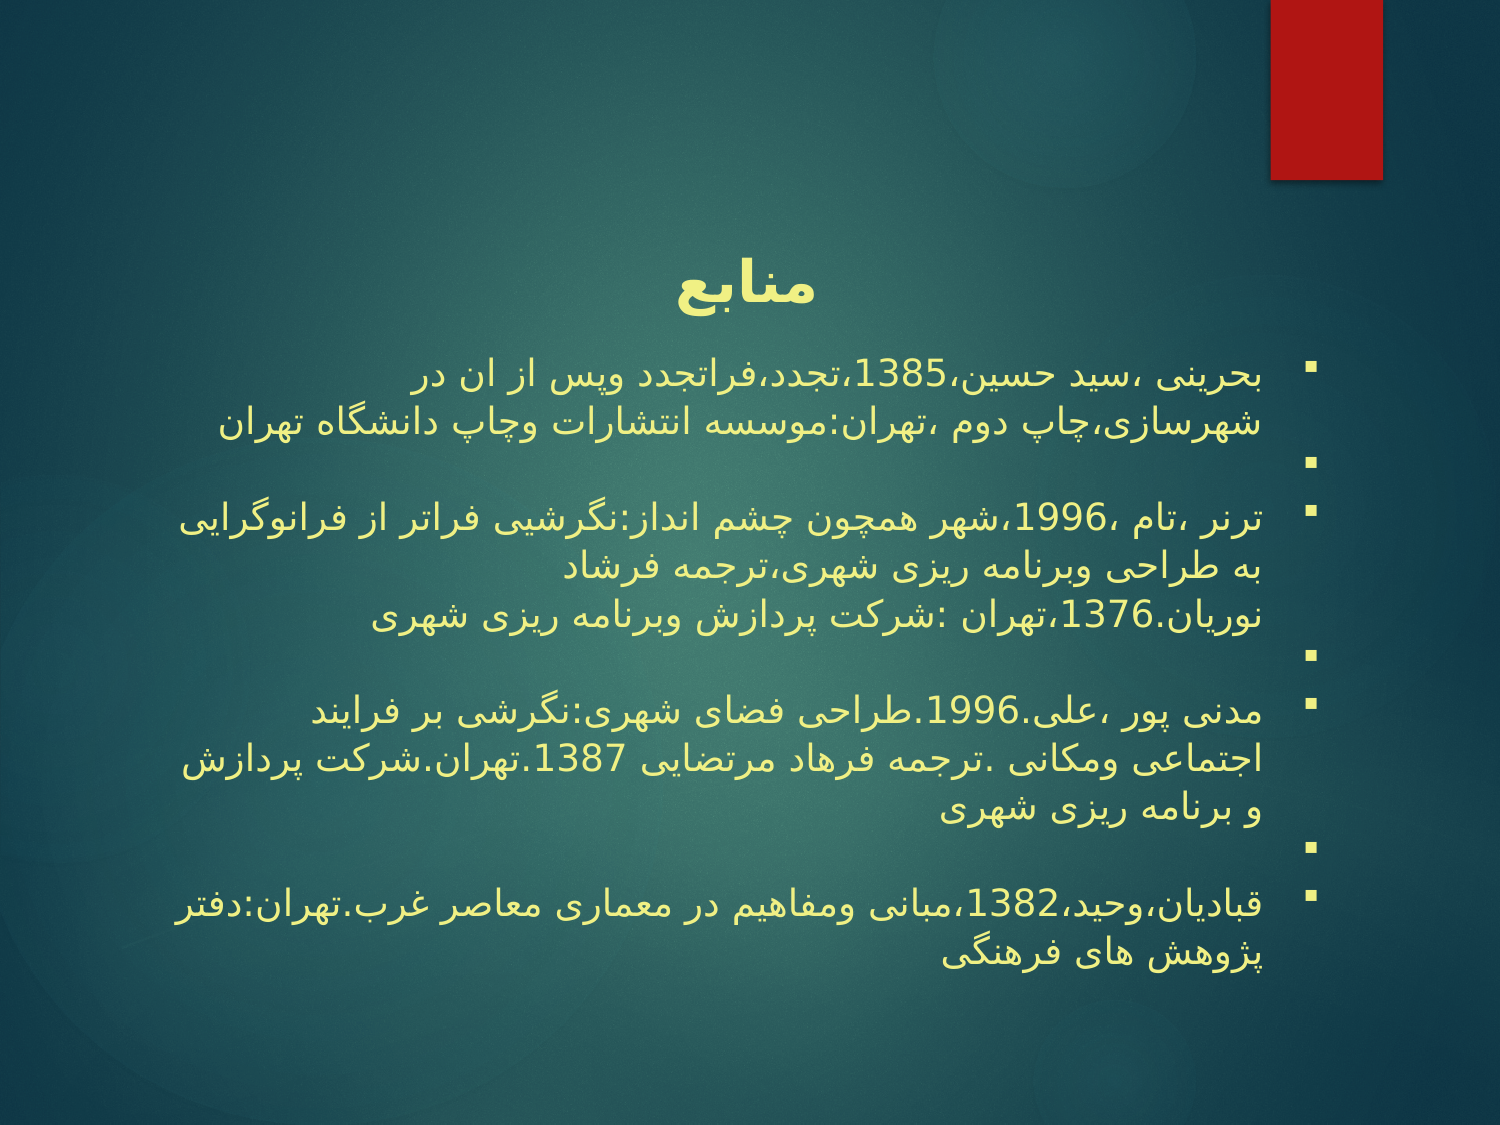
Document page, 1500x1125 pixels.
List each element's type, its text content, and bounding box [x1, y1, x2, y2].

text_box منابع بحرینی ،سید حسین،1385،تجدد،فراتجدد وپس از ان در شهرسازی،چاپ دوم ،تهران:موسسه انتشارات وچاپ دانشگاه تهران ترنر ،تام ،1996،شهر همچون چشم انداز:نگرشیی فراتر از فرانوگرایی به طراحی وبرنامه ریزی شهری،ترجمه فرشاد نوریان.1376،تهران :شرکت پردازش وبرنامه ریزی شهری مدنی پور ،علی.1996.طراحی فضای شهری:نگرشی بر فرایند اجتماعی ومکانی .ترجمه فرهاد مرتضایی 1387.تهران.شرکت پردازش و برنامه ریزی شهری قبادیان،وحید،1382،مبانی ومفاهیم در معماری معاصر غرب.تهران:دفتر پژوهش های فرهنگی [159, 231, 1335, 979]
